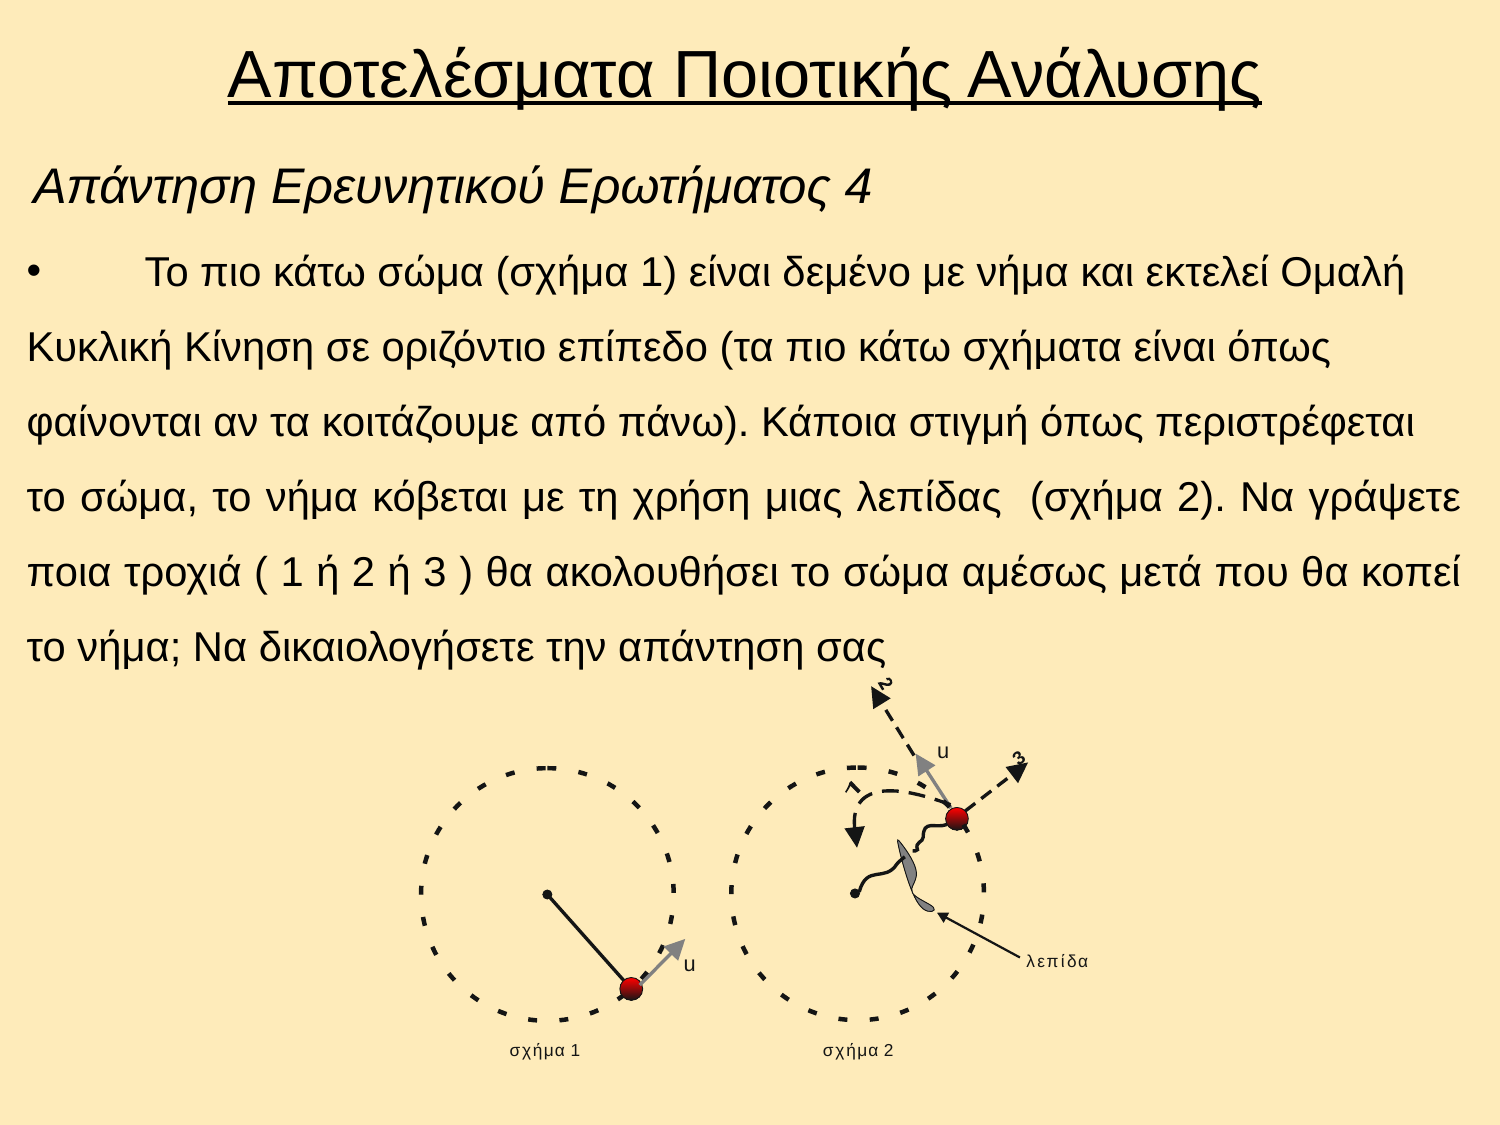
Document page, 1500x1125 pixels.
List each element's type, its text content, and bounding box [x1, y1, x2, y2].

text_box Απάντηση Ερευνητικού Ερωτήματος 4 [0, 116, 1383, 221]
text_box Το πιο κάτω σώμα (σχήμα 1) είναι δεμένο με νήμα και εκτελεί Ομαλή Κυκλική Κίνηση σε οριζόντιο επίπεδο (τα πιο κάτω σχήματα είναι όπως φαίνονται αν τα κοιτάζουμε από πάνω). Κάποια στιγμή όπως περιστρέφεται το σώμα, το νήμα κόβεται με τη χρήση μιας λεπίδας (σχήμα 2). Να γράψετε ποια τροχιά ( 1 ή 2 ή 3 ) θα ακολουθήσει το σώμα αμέσως μετά που θα κοπεί το νήμα; Να δικαιολογήσετε την απάντηση σας [11, 212, 1477, 678]
text_box Αποτελέσματα Ποιοτικής Ανάλυσης [107, 23, 1383, 116]
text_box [398, 620, 1132, 1062]
